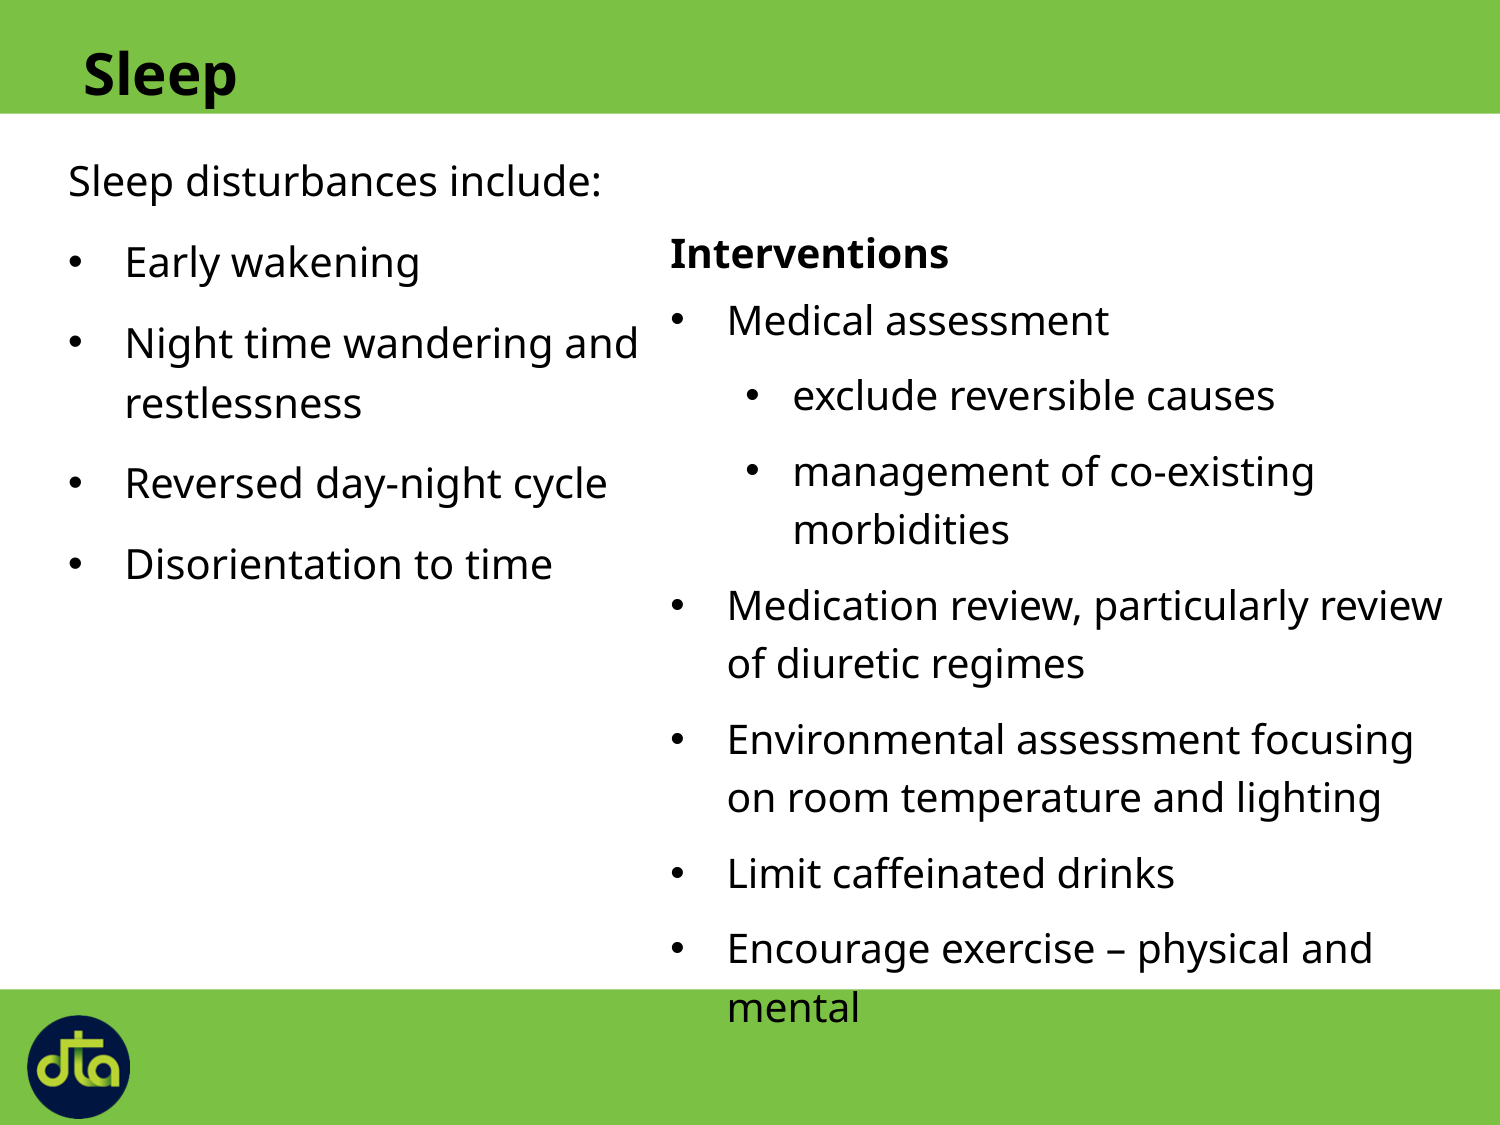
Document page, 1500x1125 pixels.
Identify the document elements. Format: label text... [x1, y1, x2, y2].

text_box Interventions Medical assessment exclude reversible causes management of co-existing morbidities Medication review, particularly review of diuretic regimes Environmental assessment focusing on room temperature and lighting Limit caffeinated drinks Encourage exercise – physical and mental [655, 219, 1468, 1047]
text_box Sleep disturbances include: Early wakening Night time wandering and restlessness Reversed day-night cycle Disorientation to time [53, 137, 671, 894]
picture [27, 1015, 131, 1120]
text_box Sleep [0, 19, 322, 126]
